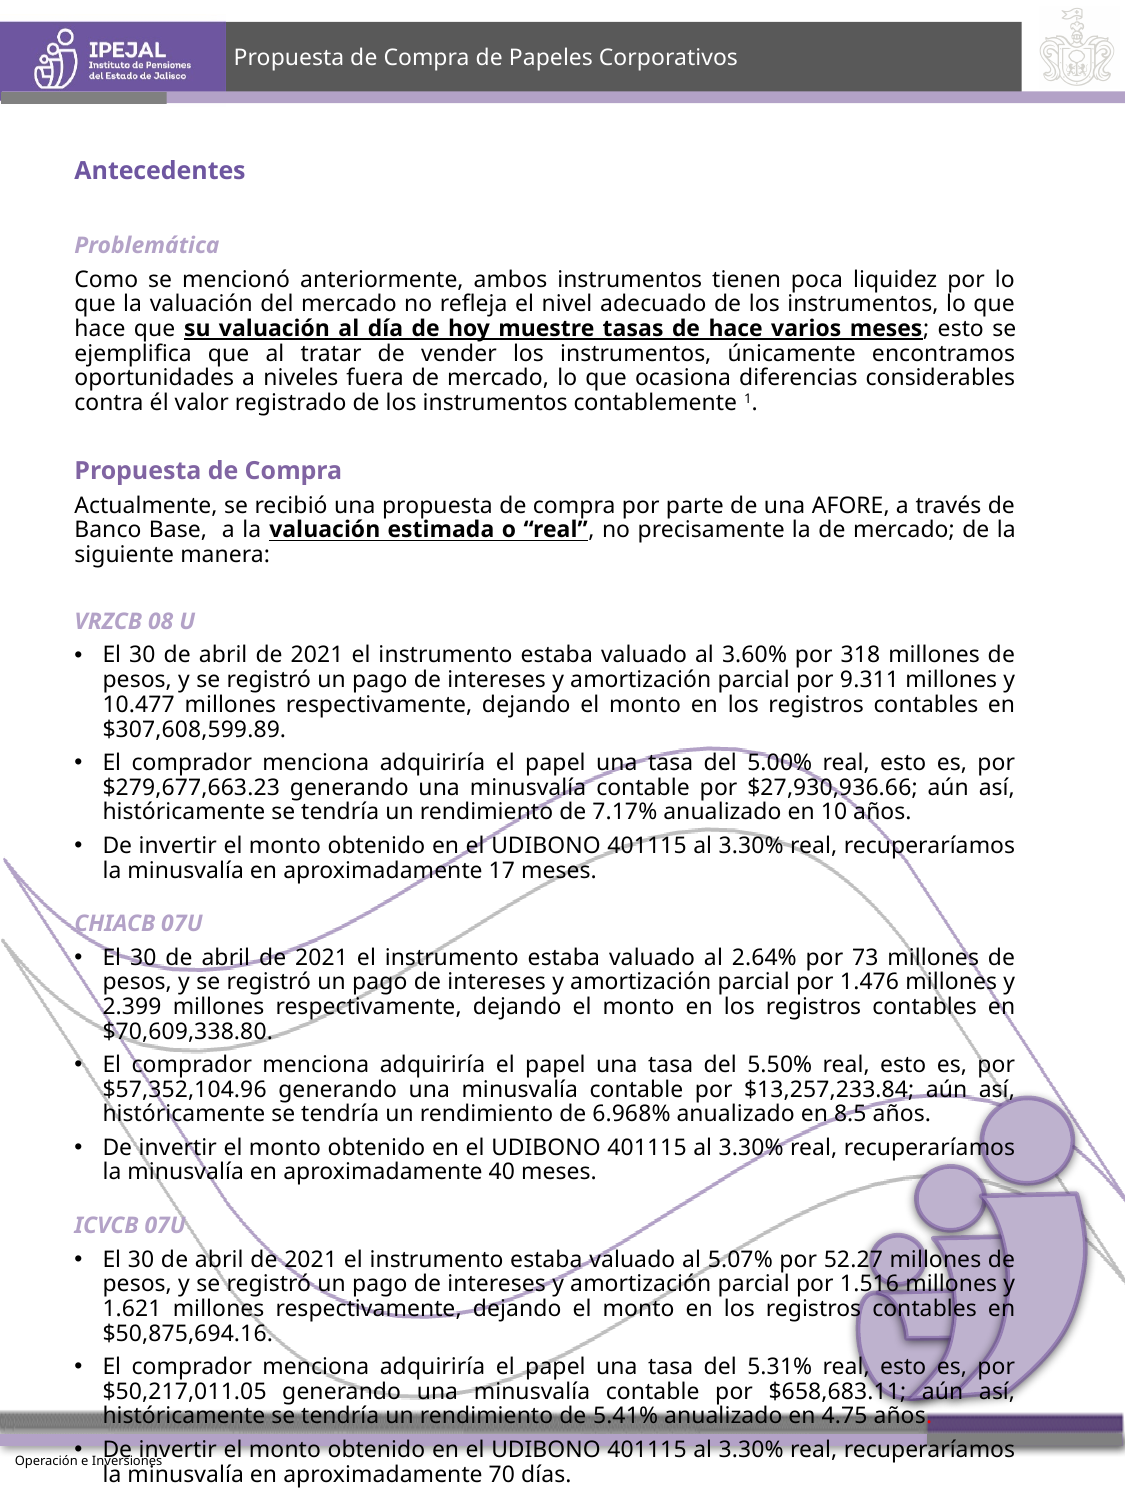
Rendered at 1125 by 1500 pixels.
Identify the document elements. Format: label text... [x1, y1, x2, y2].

picture [0, 1404, 1125, 1446]
list Antecedentes [59, 140, 1032, 203]
picture [1, 746, 896, 1400]
picture [935, 746, 1125, 1400]
list Problemática Como se mencionó anteriormente, ambos instrumentos tienen poca liquidez por lo que la valuación del mercado no refleja el nivel adecuado de los instrumentos, lo que hace que su valuación al día de hoy muestre tasas de hace varios meses; esto se ejemplifica que al tratar de vender los instrumentos, únicamente encontramos oportunidades a niveles fuera de mercado, lo que ocasiona diferencias considerables contra él valor registrado de los instrumentos contablemente 1. Propuesta de Compra Actualmente, se recibió una propuesta de compra por parte de una AFORE, a través de Banco Base, a la valuación estimada o “real”, no precisamente la de mercado; de la siguiente manera: VRZCB 08 U El 30 de abril de 2021 el instrumento estaba valuado al 3.60% por 318 millones de pesos, y se registró un pago de intereses y amortización parcial por 9.311 millones y 10.477 millones respectivamente, dejando el monto en los registros contables en $307,608,599.89. El comprador menciona adquiriría el papel una tasa del 5.00% real, esto es, por $279,677,663.23 generando una minusvalía contable por $27,930,936.66; aún así, históricamente se tendría un rendimiento de 7.17% anualizado en 10 años. De invertir el monto obtenido en el UDIBONO 401115 al 3.30% real, recuperaríamos la minusvalía en aproximadamente 17 meses. CHIACB 07U El 30 de abril de 2021 el instrumento estaba valuado al 2.64% por 73 millones de pesos, y se registró un pago de intereses y amortización parcial por 1.476 millones y 2.399 millones respectivamente, dejando el monto en los registros contables en $70,609,338.80. El comprador menciona adquiriría el papel una tasa del 5.50% real, esto es, por $57,352,104.96 generando una minusvalía contable por $13,257,233.84; aún así, históricamente se tendría un rendimiento de 6.968% anualizado en 8.5 años. De invertir el monto obtenido en el UDIBONO 401115 al 3.30% real, recuperaríamos la minusvalía en aproximadamente 40 meses. ICVCB 07U El 30 de abril de 2021 el instrumento estaba valuado al 5.07% por 52.27 millones de pesos, y se registró un pago de intereses y amortización parcial por 1.516 millones y 1.621 millones respectivamente, dejando el monto en los registros contables en $50,875,694.16. El comprador menciona adquiriría el papel una tasa del 5.31% real, esto es, por $50,217,011.05 generando una minusvalía contable por $658,683.11; aún así, históricamente se tendría un rendimiento de 5.41% anualizado en 4.75 años. De invertir el monto obtenido en el UDIBONO 401115 al 3.30% real, recuperaríamos la minusvalía en aproximadamente 70 días. 1 El registro contable del valor de mercado de la cartera de inversiones está al 30 de abril 2021. [59, 226, 1032, 1377]
picture [0, 14, 226, 107]
list Propuesta de Compra de Papeles Corporativos [219, 28, 1015, 88]
